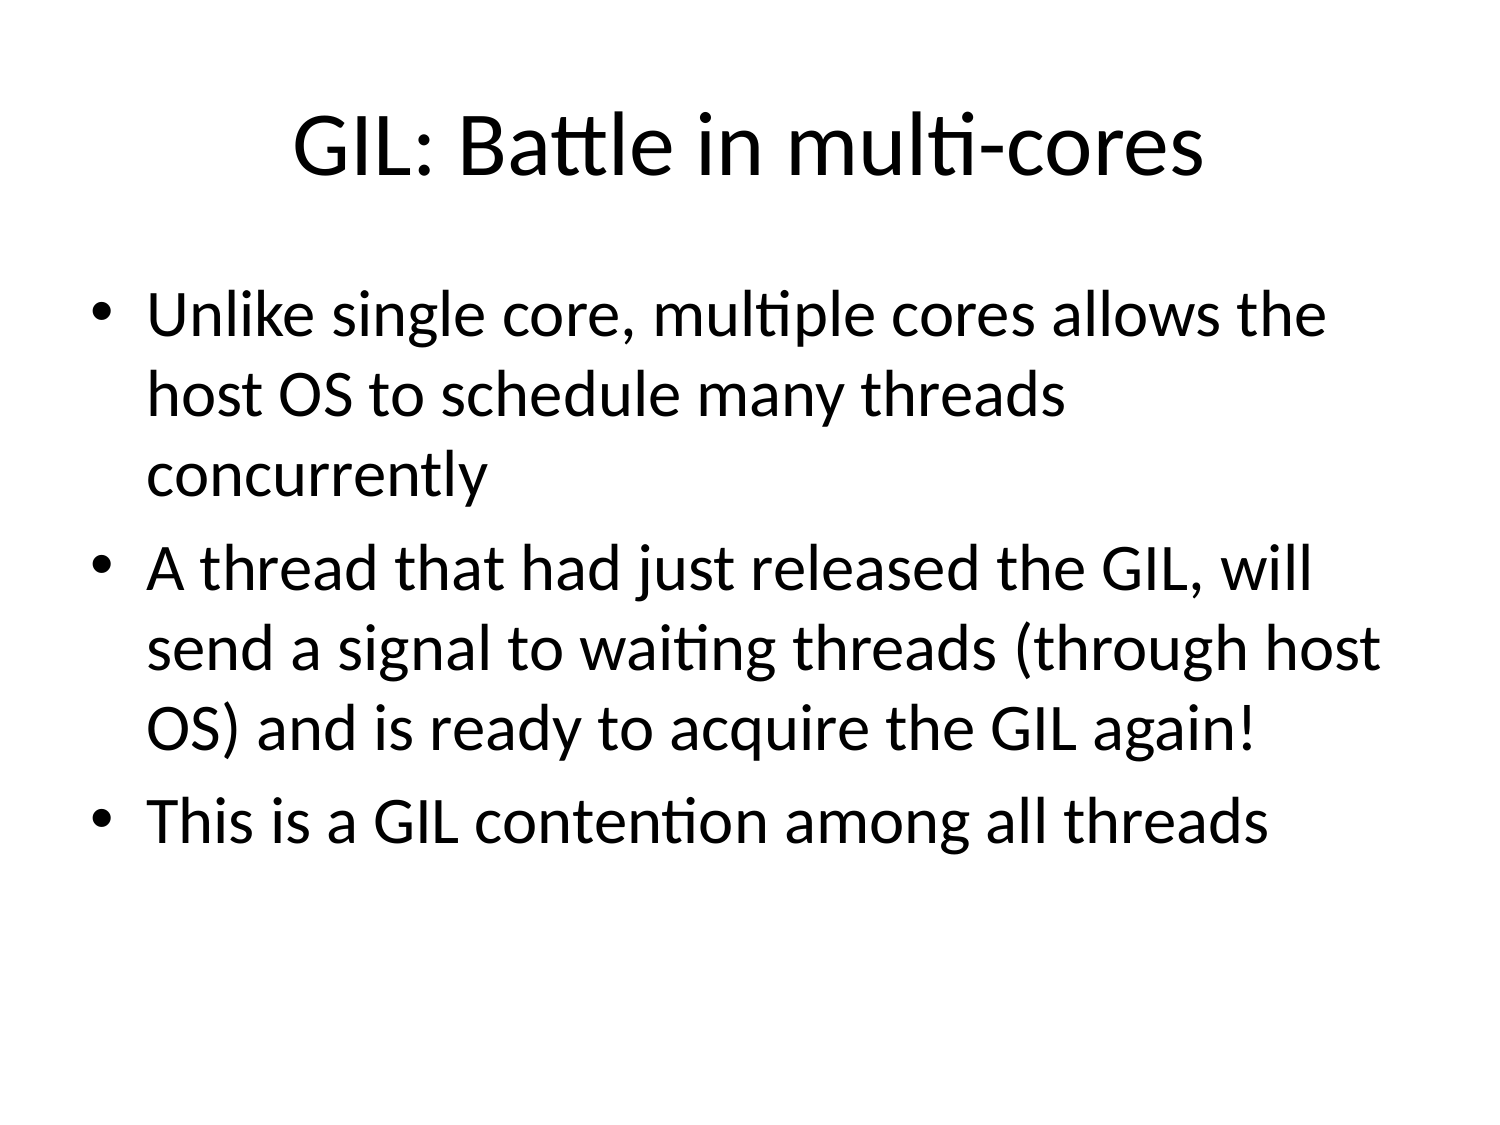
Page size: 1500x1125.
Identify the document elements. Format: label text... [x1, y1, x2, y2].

list Unlike single core, multiple cores allows the host OS to schedule many threads concurrently A thread that had just released the GIL, will send a signal to waiting threads (through host OS) and is ready to acquire the GIL again! This is a GIL contention among all threads [75, 262, 1425, 1005]
title GIL: Battle in multi-cores [75, 45, 1425, 233]
